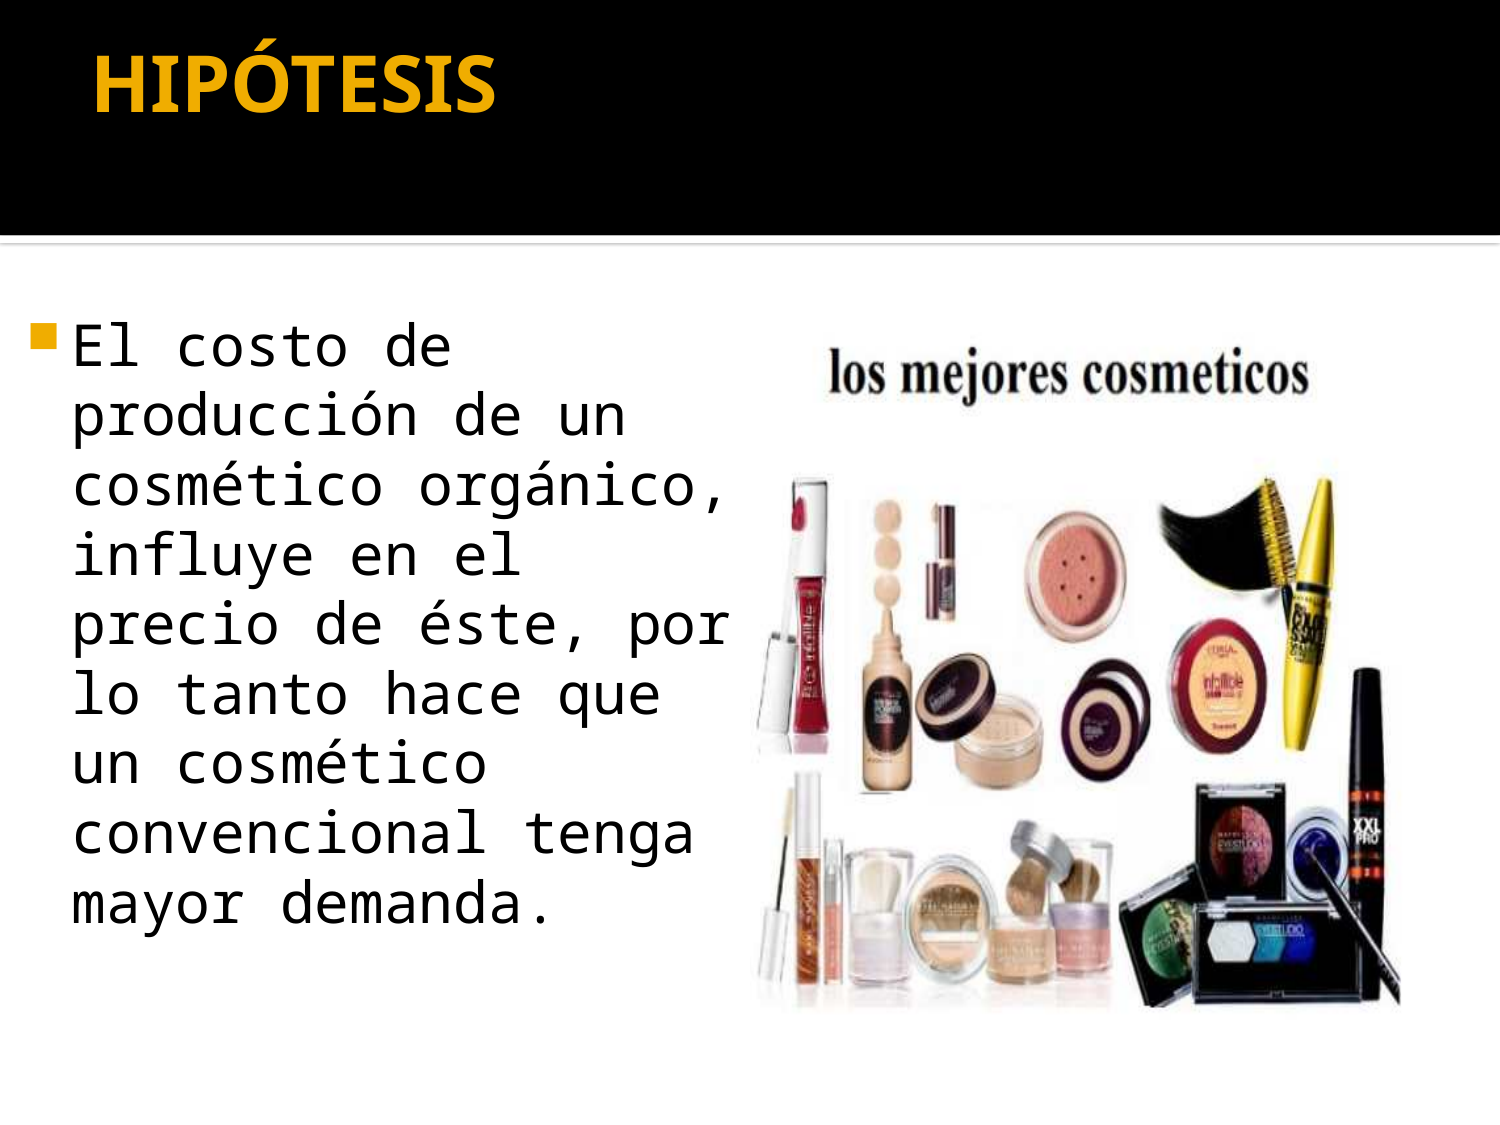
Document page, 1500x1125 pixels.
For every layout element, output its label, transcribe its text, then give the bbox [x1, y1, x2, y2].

title HIPÓTESIS [75, 25, 1425, 231]
list El costo de producción de un cosmético orgánico, influye en el precio de éste, por lo tanto hace que un cosmético convencional tenga mayor demanda. [0, 292, 749, 987]
picture [749, 292, 1405, 1020]
